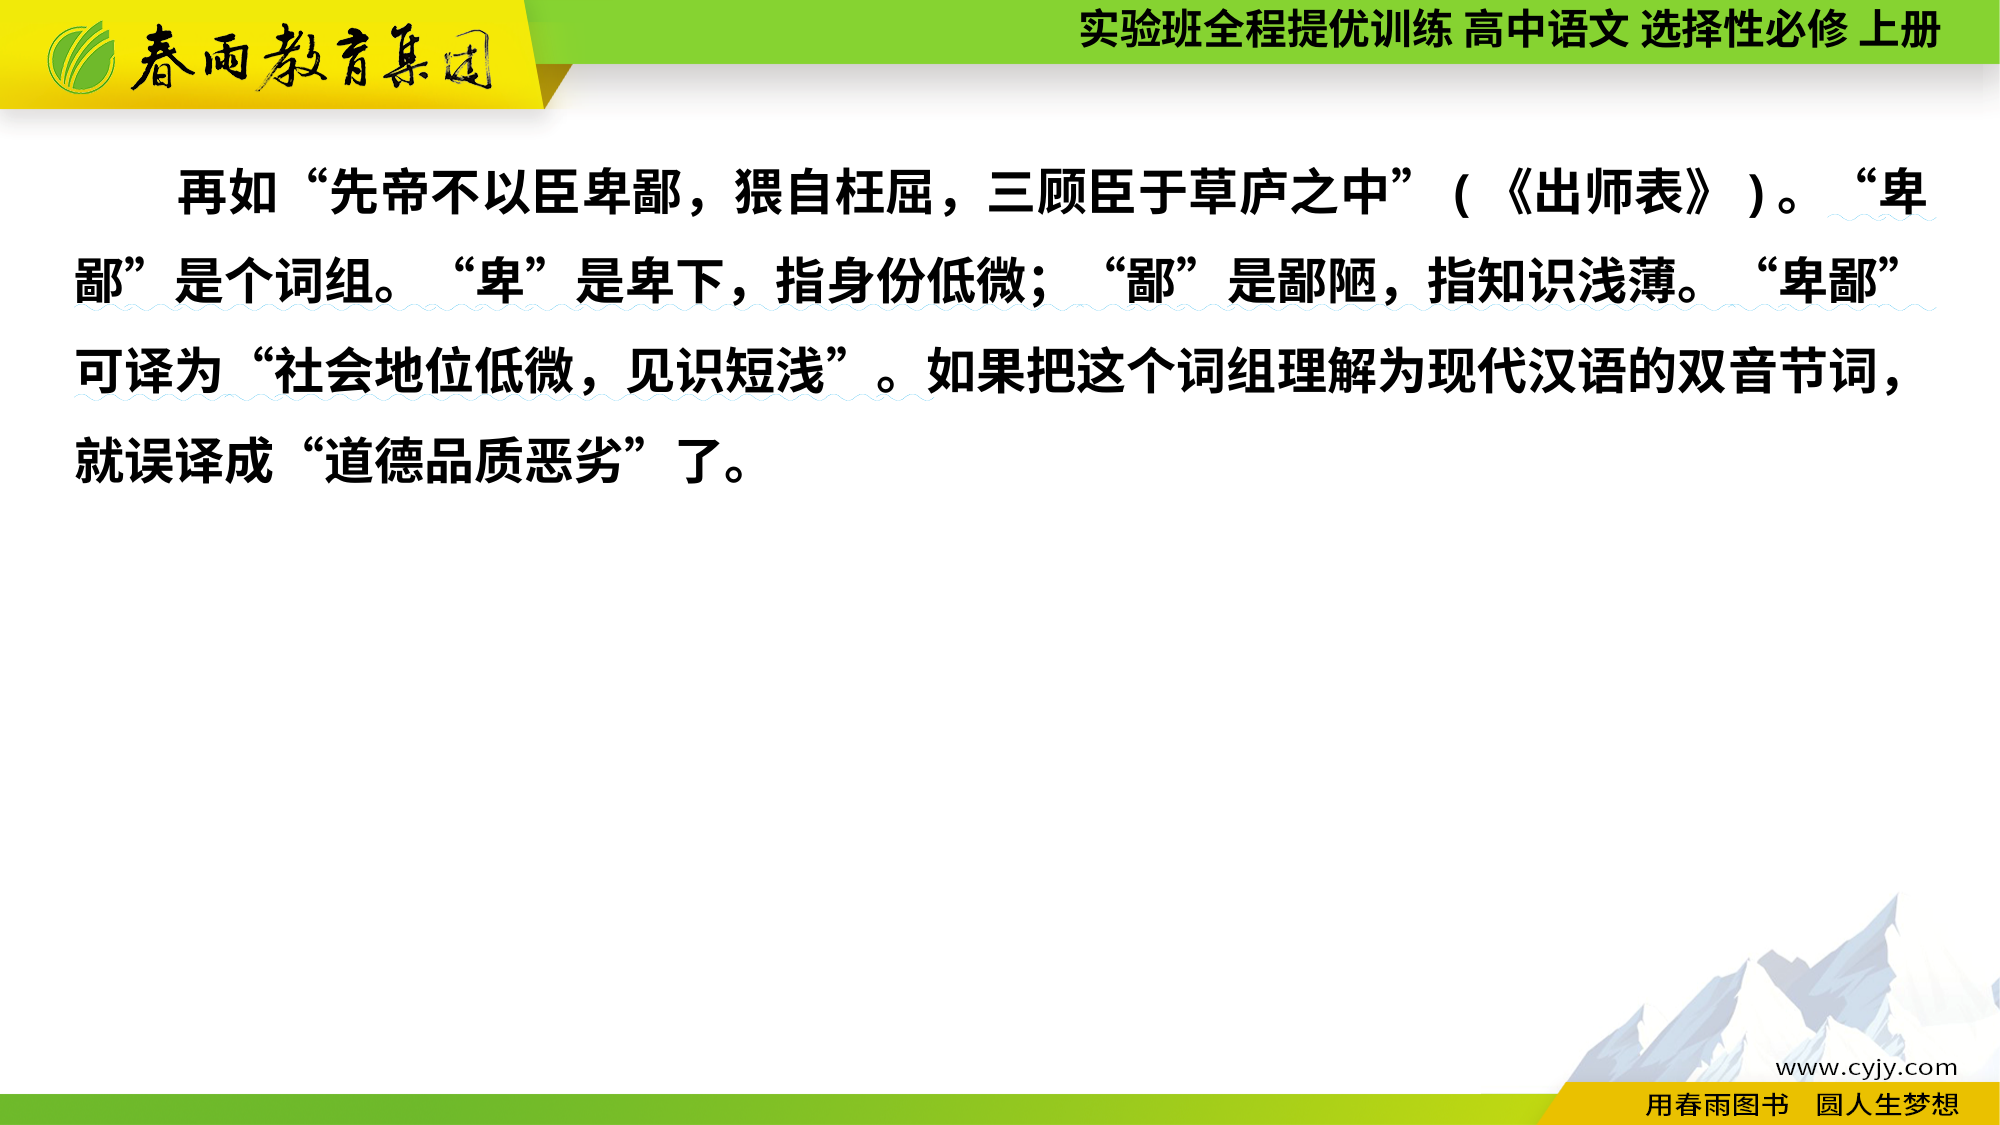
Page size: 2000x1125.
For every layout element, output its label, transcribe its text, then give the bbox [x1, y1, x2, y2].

picture [0, 0, 2000, 1125]
list 再如“先帝不以臣卑鄙，猥自枉屈，三顾臣于草庐之中”(《出师表》)。“卑鄙”是个词组。“卑”是卑下，指身份低微；“鄙”是鄙陋，指知识浅薄。“卑鄙”可译为“社会地位低微，见识短浅”。如果把这个词组理解为现代汉语的双音节词，就误译成“道德品质恶劣”了。 [59, 122, 1944, 502]
